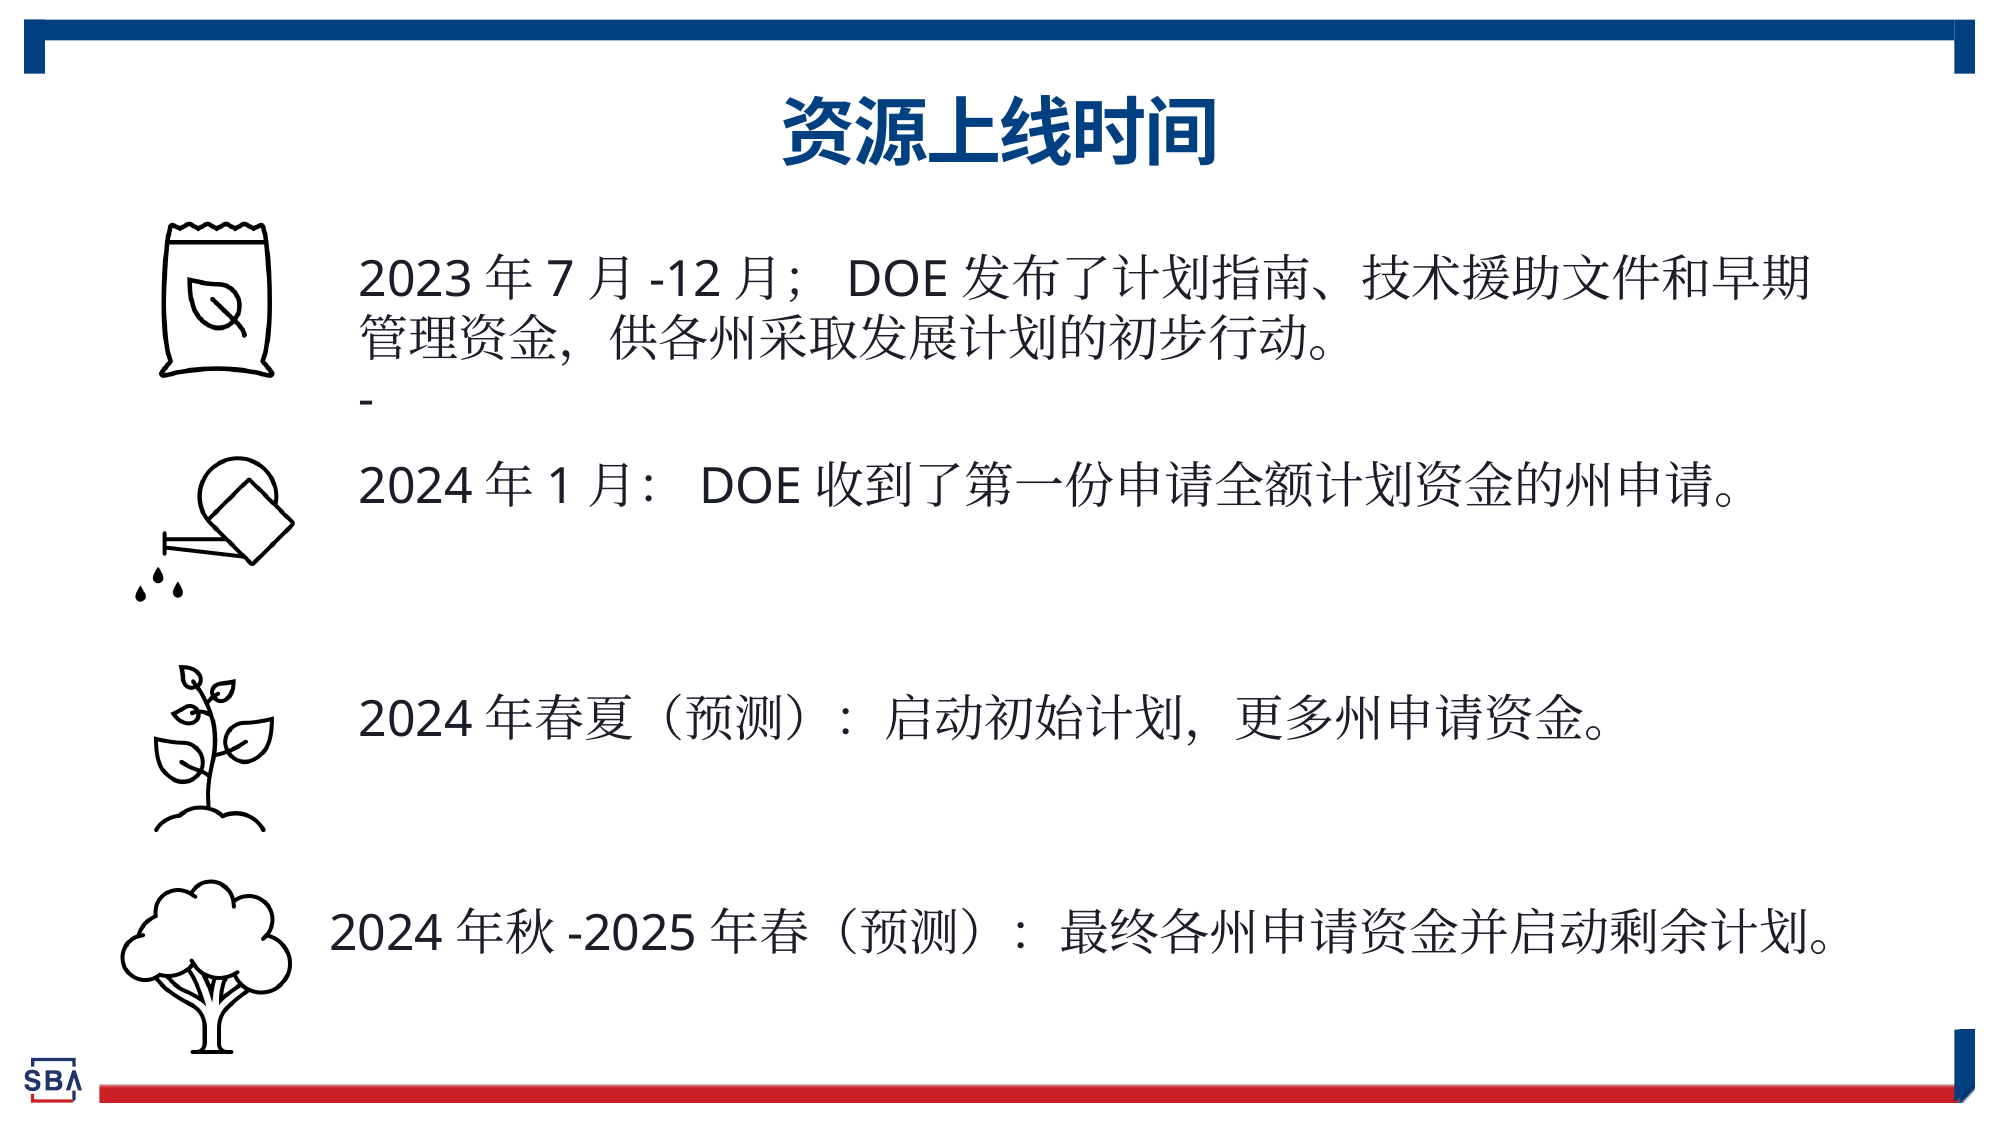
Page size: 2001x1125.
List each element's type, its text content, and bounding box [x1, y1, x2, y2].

picture [106, 189, 327, 410]
picture [107, 867, 305, 1064]
text_box 2024年秋-2025年春（预测）：最终各州申请资金并启动剩余计划。 [314, 892, 1834, 1028]
title 资源上线时间 [137, 87, 1863, 278]
picture [116, 429, 315, 627]
text_box 2024年春夏（预测）：启动初始计划，更多州申请资金。 [343, 678, 1863, 754]
text_box 2024年1月：DOE收到了第一份申请全额计划资金的州申请。 [343, 446, 1863, 521]
text_box 2023年7月-12月；DOE发布了计划指南、技术援助文件和早期管理资金，供各州采取发展计划的初步行动。 - [343, 238, 1871, 494]
picture [115, 648, 313, 846]
